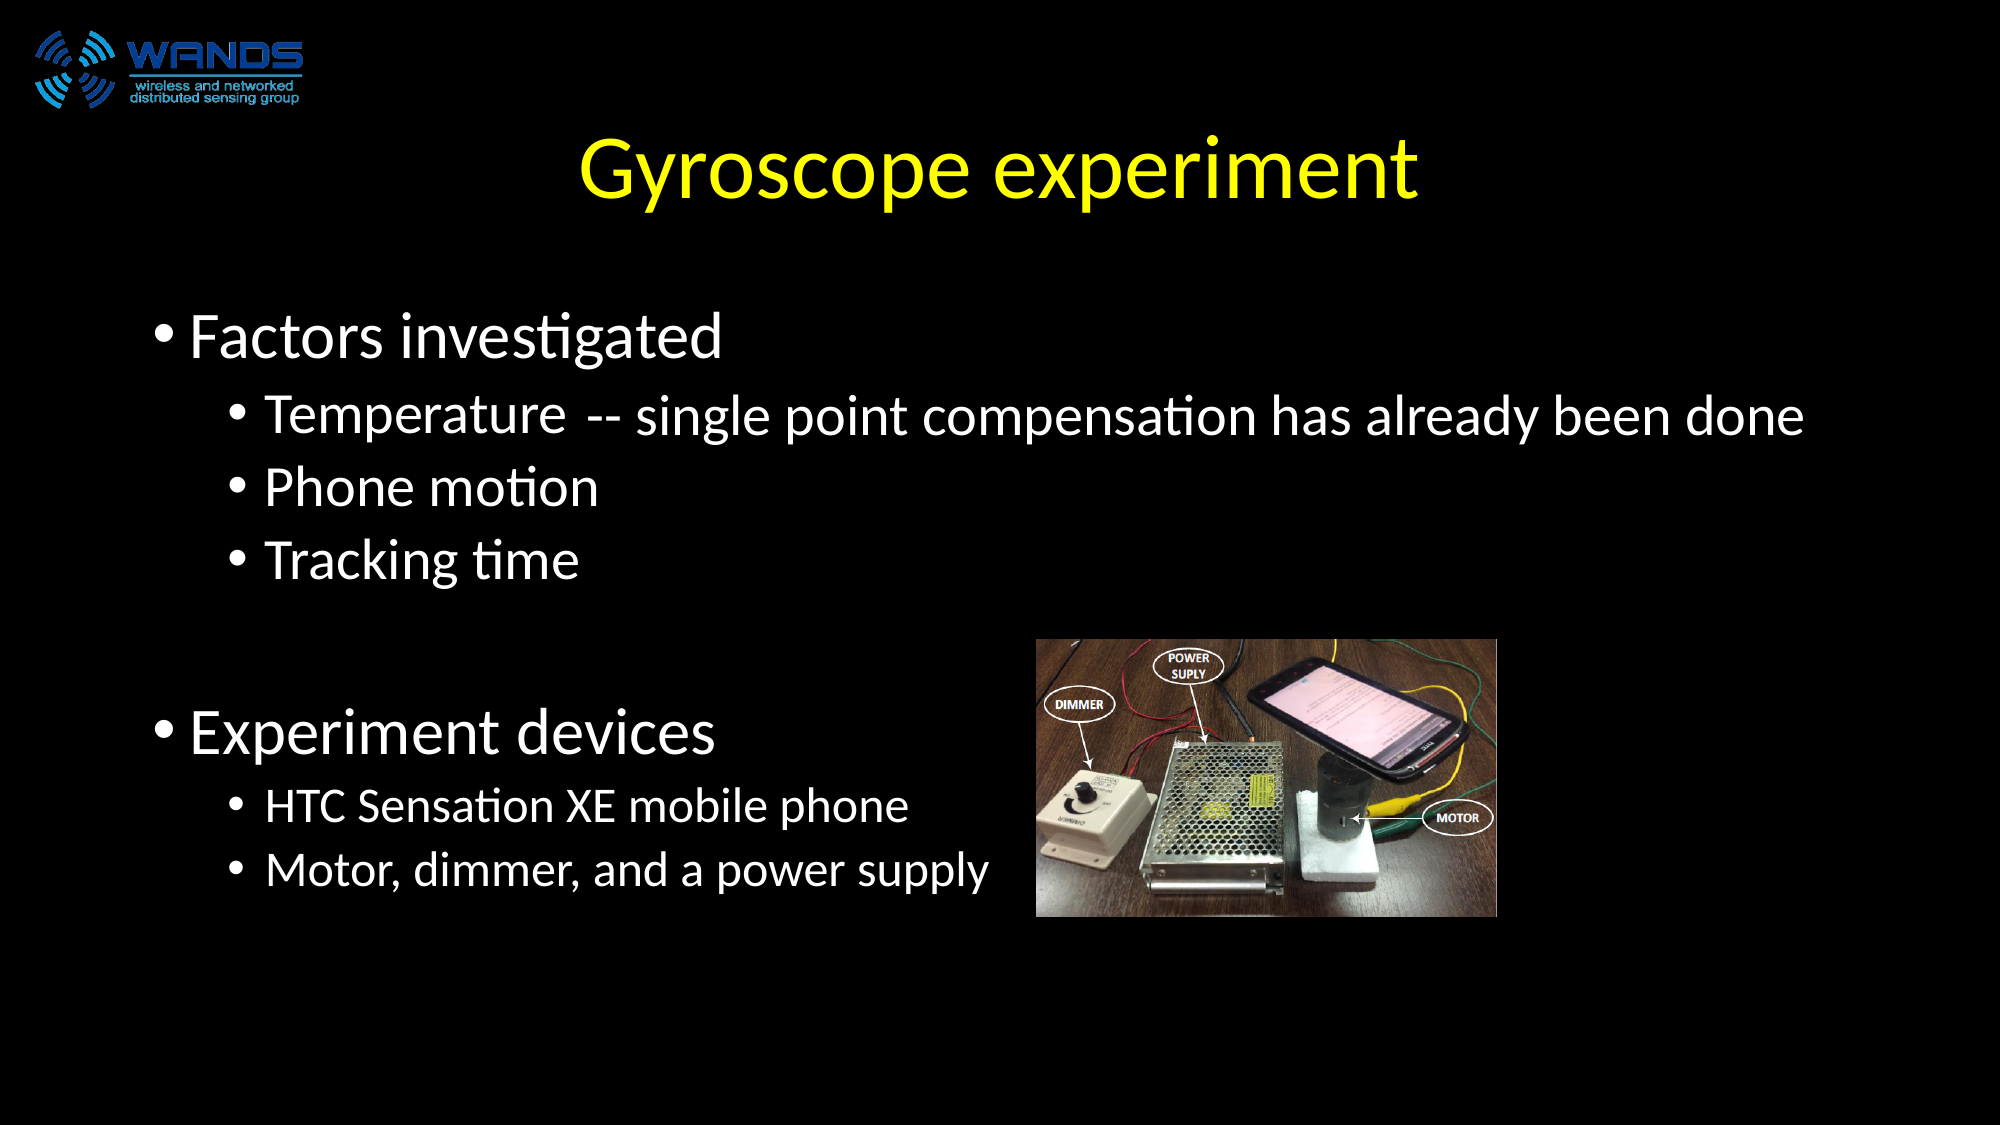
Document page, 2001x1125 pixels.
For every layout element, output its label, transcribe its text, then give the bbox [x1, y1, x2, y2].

list Factors investigated Temperature Phone motion Tracking time Experiment devices HTC Sensation XE mobile phone Motor, dimmer, and a power supply [137, 293, 1785, 1008]
title Gyroscope experiment [137, 59, 1863, 278]
picture [35, 28, 303, 109]
text_box -- single point compensation has already been done [572, 369, 1932, 455]
picture [1036, 639, 1497, 917]
